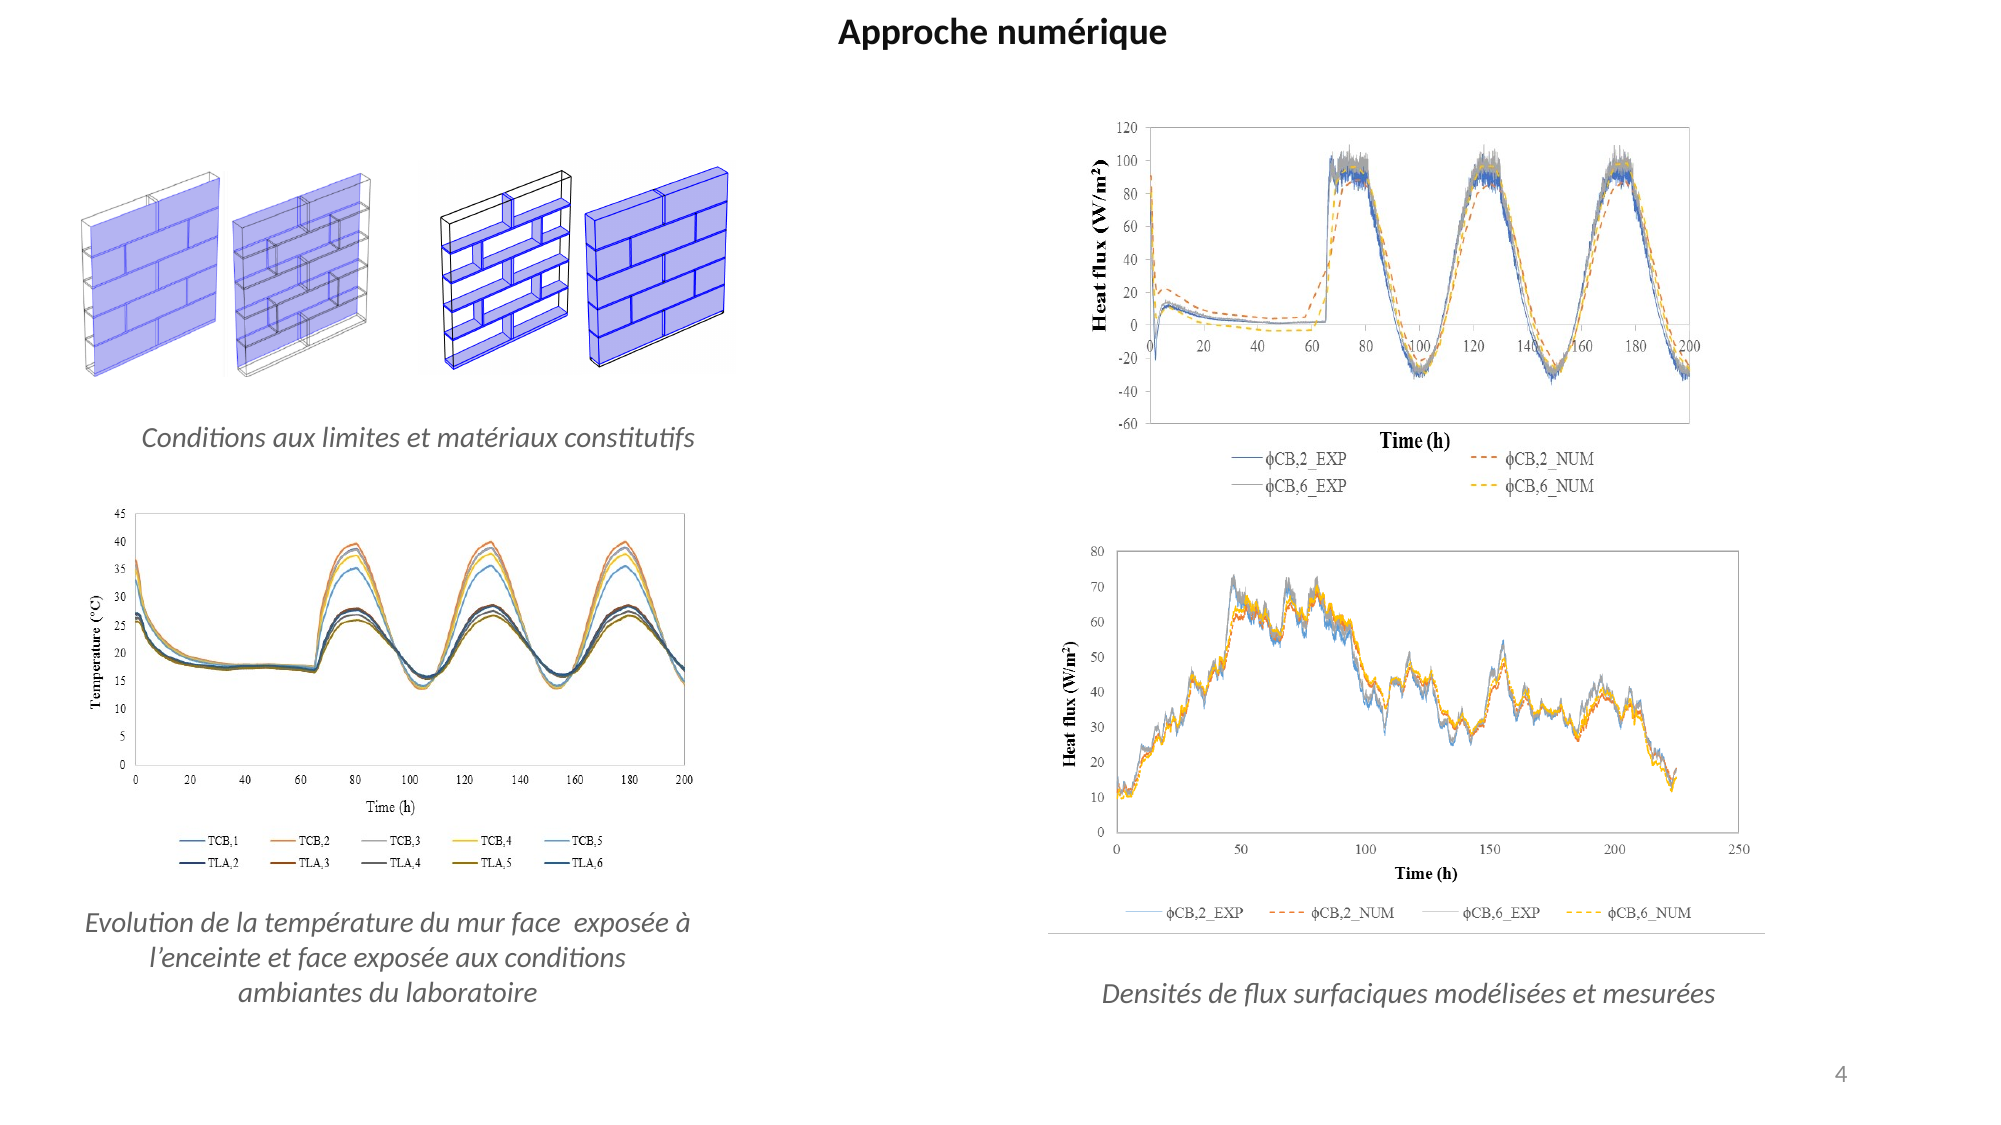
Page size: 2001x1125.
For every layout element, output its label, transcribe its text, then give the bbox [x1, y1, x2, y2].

text_box Approche numérique [823, 0, 1184, 60]
picture [1074, 110, 1714, 511]
picture [1047, 535, 1765, 934]
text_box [418, 159, 736, 375]
text_box Densités de flux surfaciques modélisées et mesurées [993, 967, 1832, 1017]
text_box Evolution de la température du mur face exposée à l’enceinte et face exposée aux conditions ambiantes du laboratoire [69, 896, 707, 1017]
picture [77, 171, 373, 377]
picture [77, 497, 707, 883]
slide_number 4 [1412, 1042, 1863, 1103]
text_box Conditions aux limites et matériaux constitutifs [106, 410, 731, 461]
